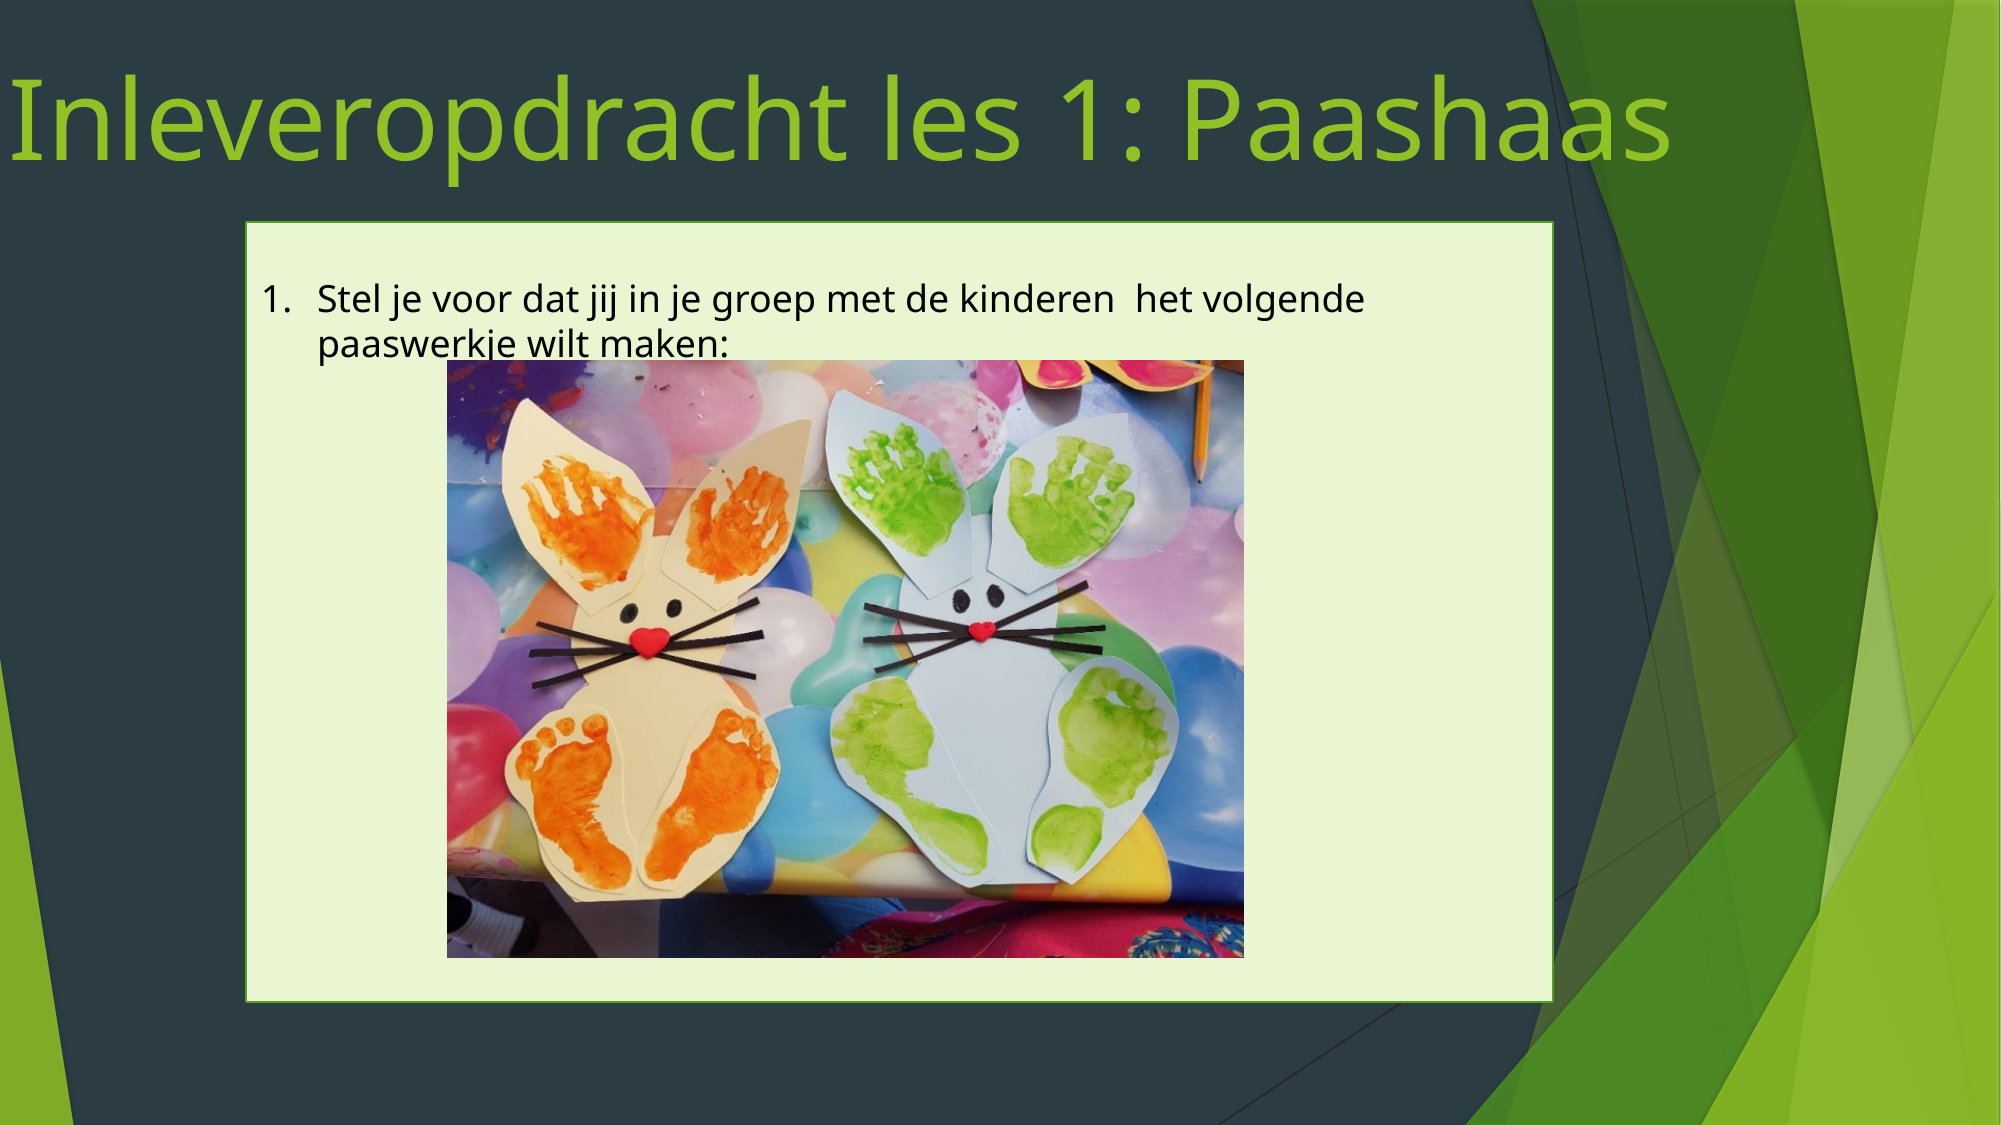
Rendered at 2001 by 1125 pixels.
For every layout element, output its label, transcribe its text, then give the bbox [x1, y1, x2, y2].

picture [446, 359, 1245, 959]
text_box Stel je voor dat jij in je groep met de kinderen het volgende paaswerkje wilt maken: [245, 221, 1554, 1003]
text_box Inleveropdracht les 1: Paashaas [0, 40, 1691, 191]
